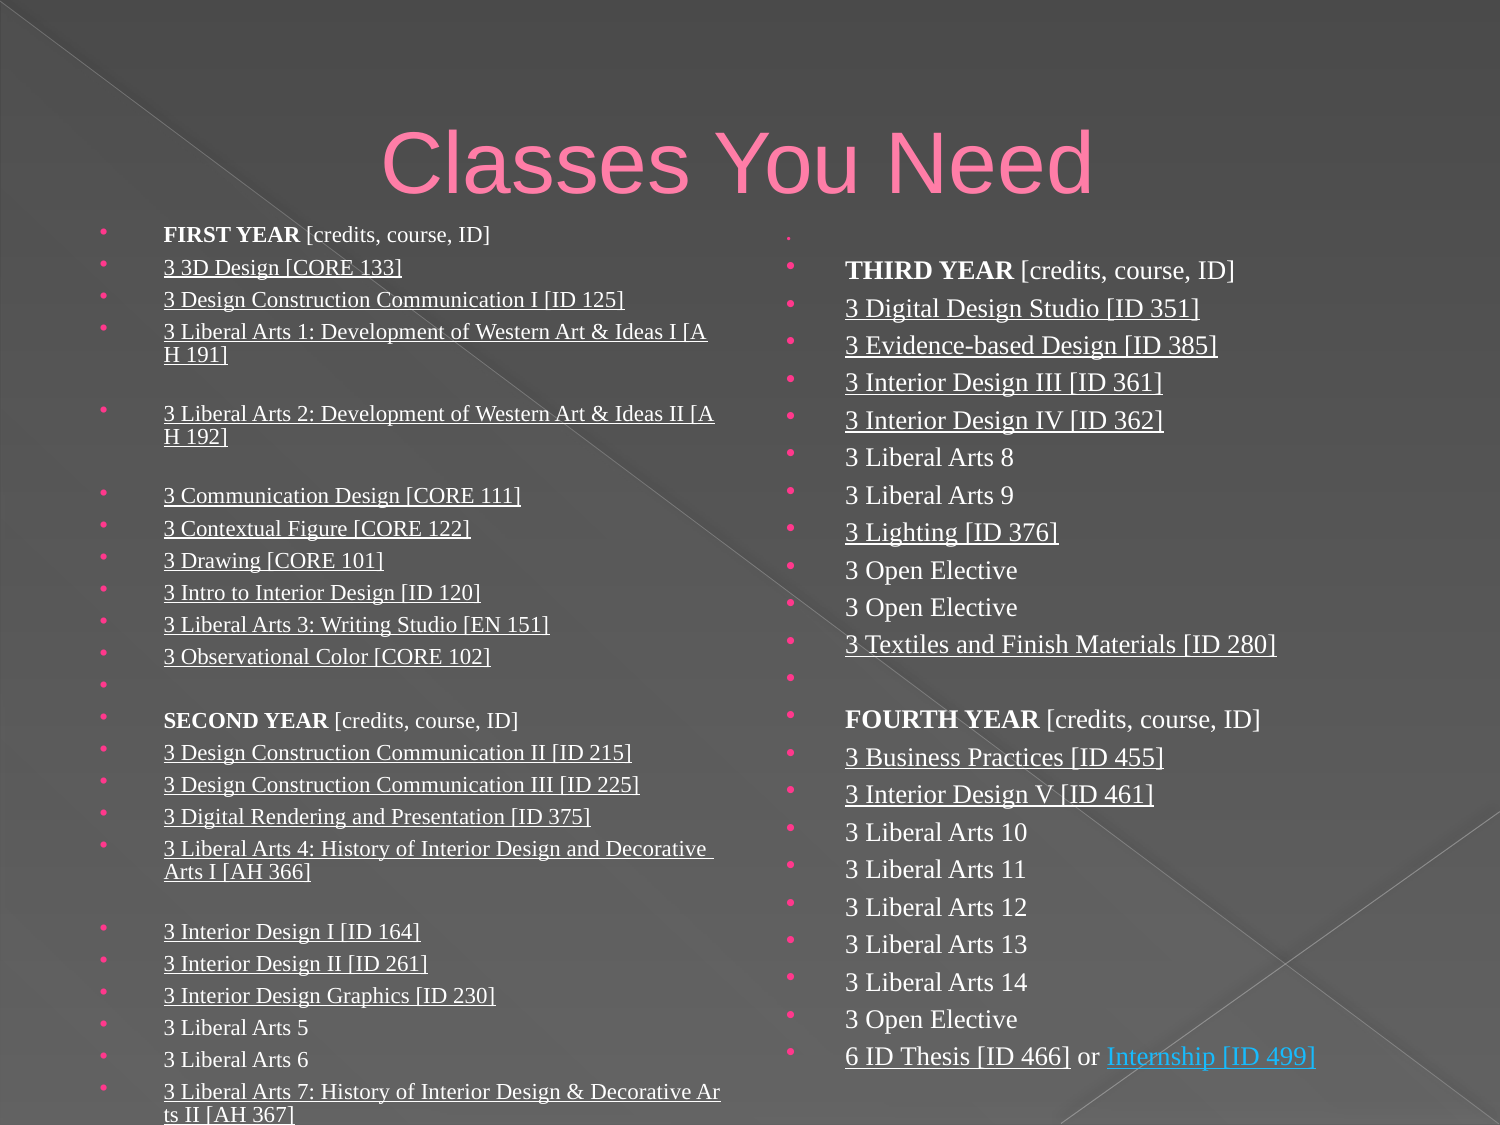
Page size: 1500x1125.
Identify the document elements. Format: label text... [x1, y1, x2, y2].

list THIRD YEAR [credits, course, ID] 3 Digital Design Studio [ID 351] 3 Evidence-based Design [ID 385] 3 Interior Design III [ID 361] 3 Interior Design IV [ID 362] 3 Liberal Arts 8 3 Liberal Arts 9 3 Lighting [ID 376] 3 Open Elective 3 Open Elective 3 Textiles and Finish Materials [ID 280] FOURTH YEAR [credits, course, ID] 3 Business Practices [ID 455] 3 Interior Design V [ID 461] 3 Liberal Arts 10 3 Liberal Arts 11 3 Liberal Arts 12 3 Liberal Arts 13 3 Liberal Arts 14 3 Open Elective 6 ID Thesis [ID 466] or Internship [ID 499] [762, 224, 1426, 1088]
list FIRST YEAR [credits, course, ID] 3 3D Design [CORE 133] 3 Design Construction Communication I [ID 125] 3 Liberal Arts 1: Development of Western Art & Ideas I [AH 191] 3 Liberal Arts 2: Development of Western Art & Ideas II [AH 192] 3 Communication Design [CORE 111] 3 Contextual Figure [CORE 122] 3 Drawing [CORE 101] 3 Intro to Interior Design [ID 120] 3 Liberal Arts 3: Writing Studio [EN 151] 3 Observational Color [CORE 102] SECOND YEAR [credits, course, ID] 3 Design Construction Communication II [ID 215] 3 Design Construction Communication III [ID 225] 3 Digital Rendering and Presentation [ID 375] 3 Liberal Arts 4: History of Interior Design and Decorative Arts I [AH 366] 3 Interior Design I [ID 164] 3 Interior Design II [ID 261] 3 Interior Design Graphics [ID 230] 3 Liberal Arts 5 3 Liberal Arts 6 3 Liberal Arts 7: History of Interior Design & Decorative Arts II [AH 367] 3 Open Elective [74, 212, 738, 1101]
title Classes You Need [75, 43, 1425, 274]
